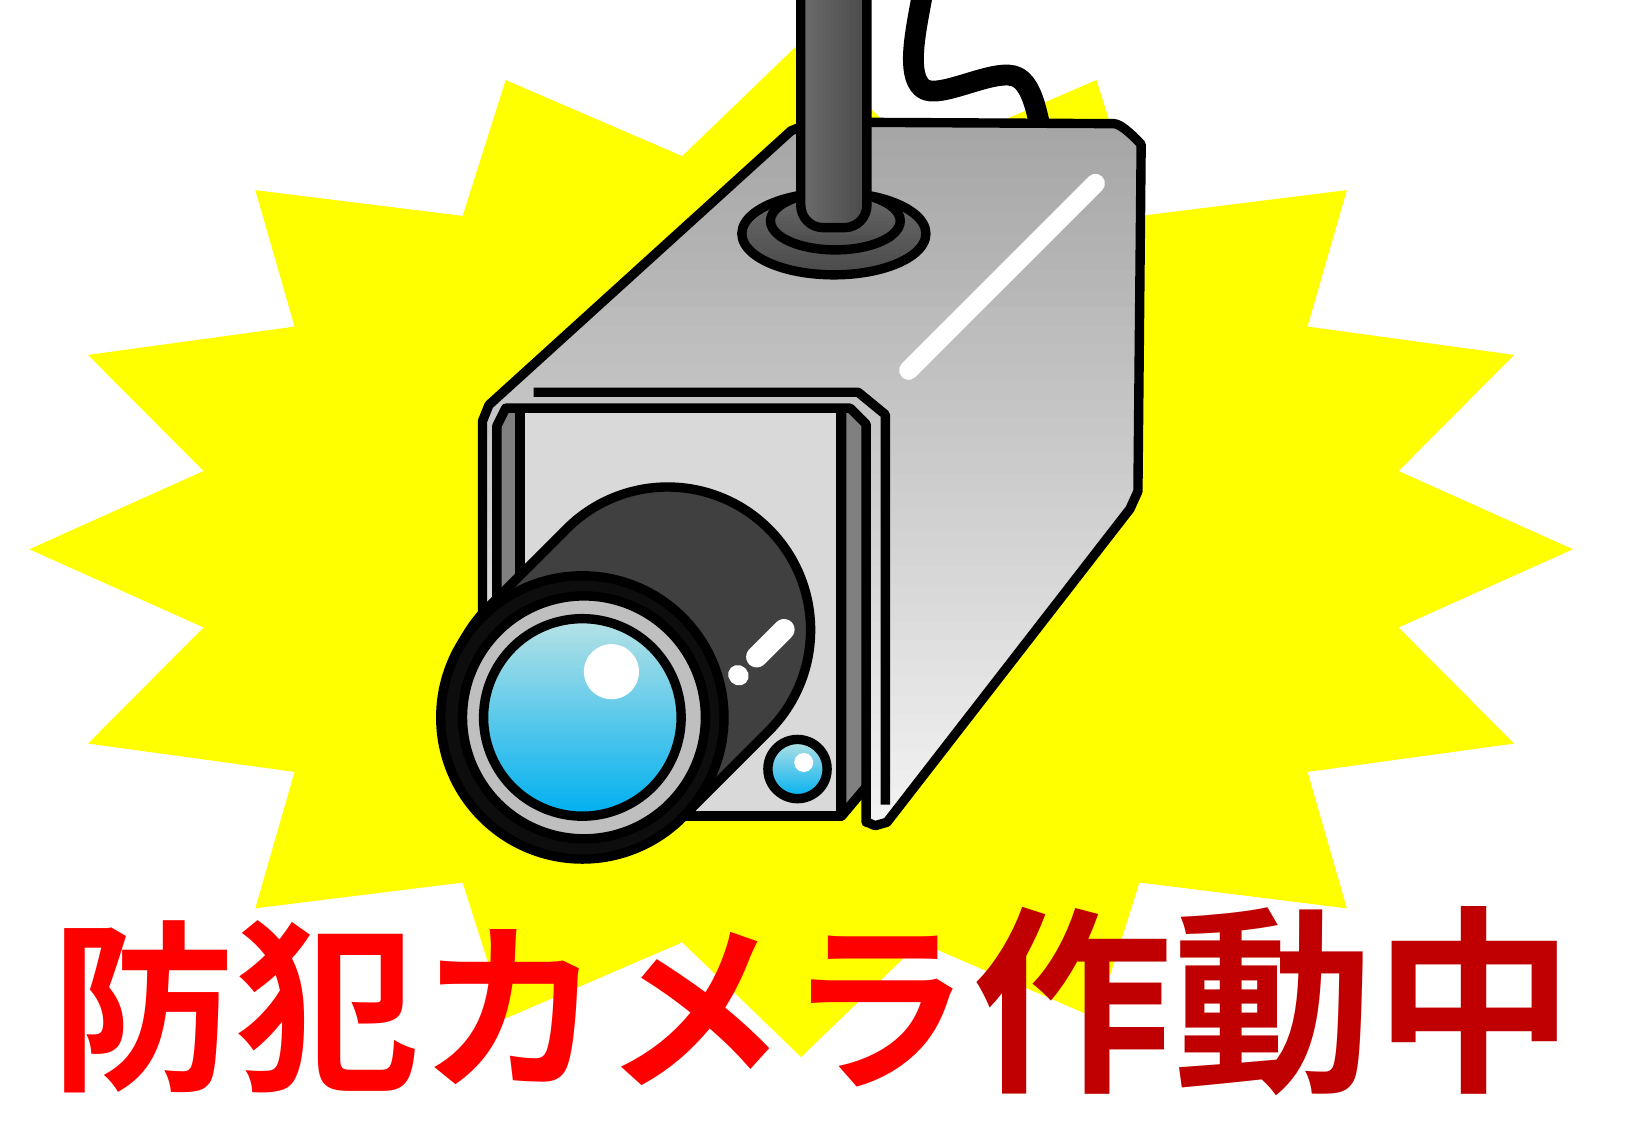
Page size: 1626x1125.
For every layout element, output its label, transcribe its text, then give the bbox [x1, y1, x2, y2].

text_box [430, 0, 1144, 860]
text_box 防犯カメラ作動中 [0, 868, 1625, 1124]
text_box [27, 188, 1575, 868]
